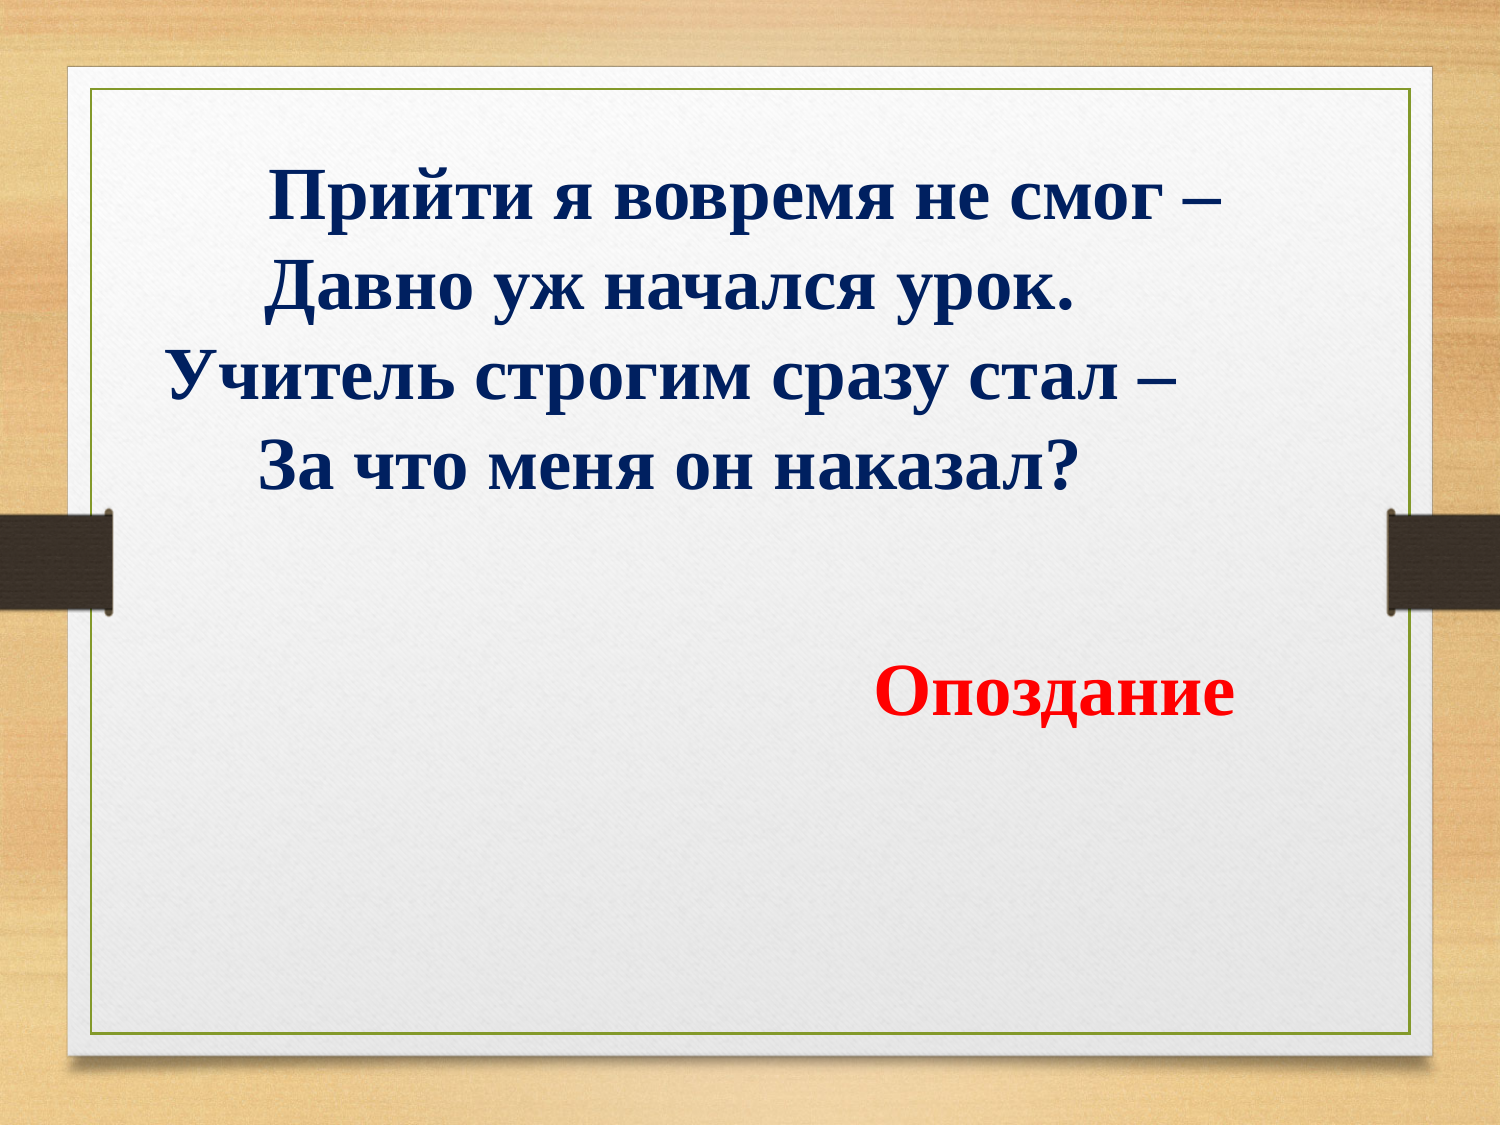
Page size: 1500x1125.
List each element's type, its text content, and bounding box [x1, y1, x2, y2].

picture [92, 90, 1408, 137]
text_box Опоздание [858, 633, 1252, 739]
text_box Прийти я вовремя не смог – Давно уж начался урок. Учитель строгим сразу стал – За что меня он наказал? [0, 137, 1441, 512]
picture [0, 0, 1500, 1125]
